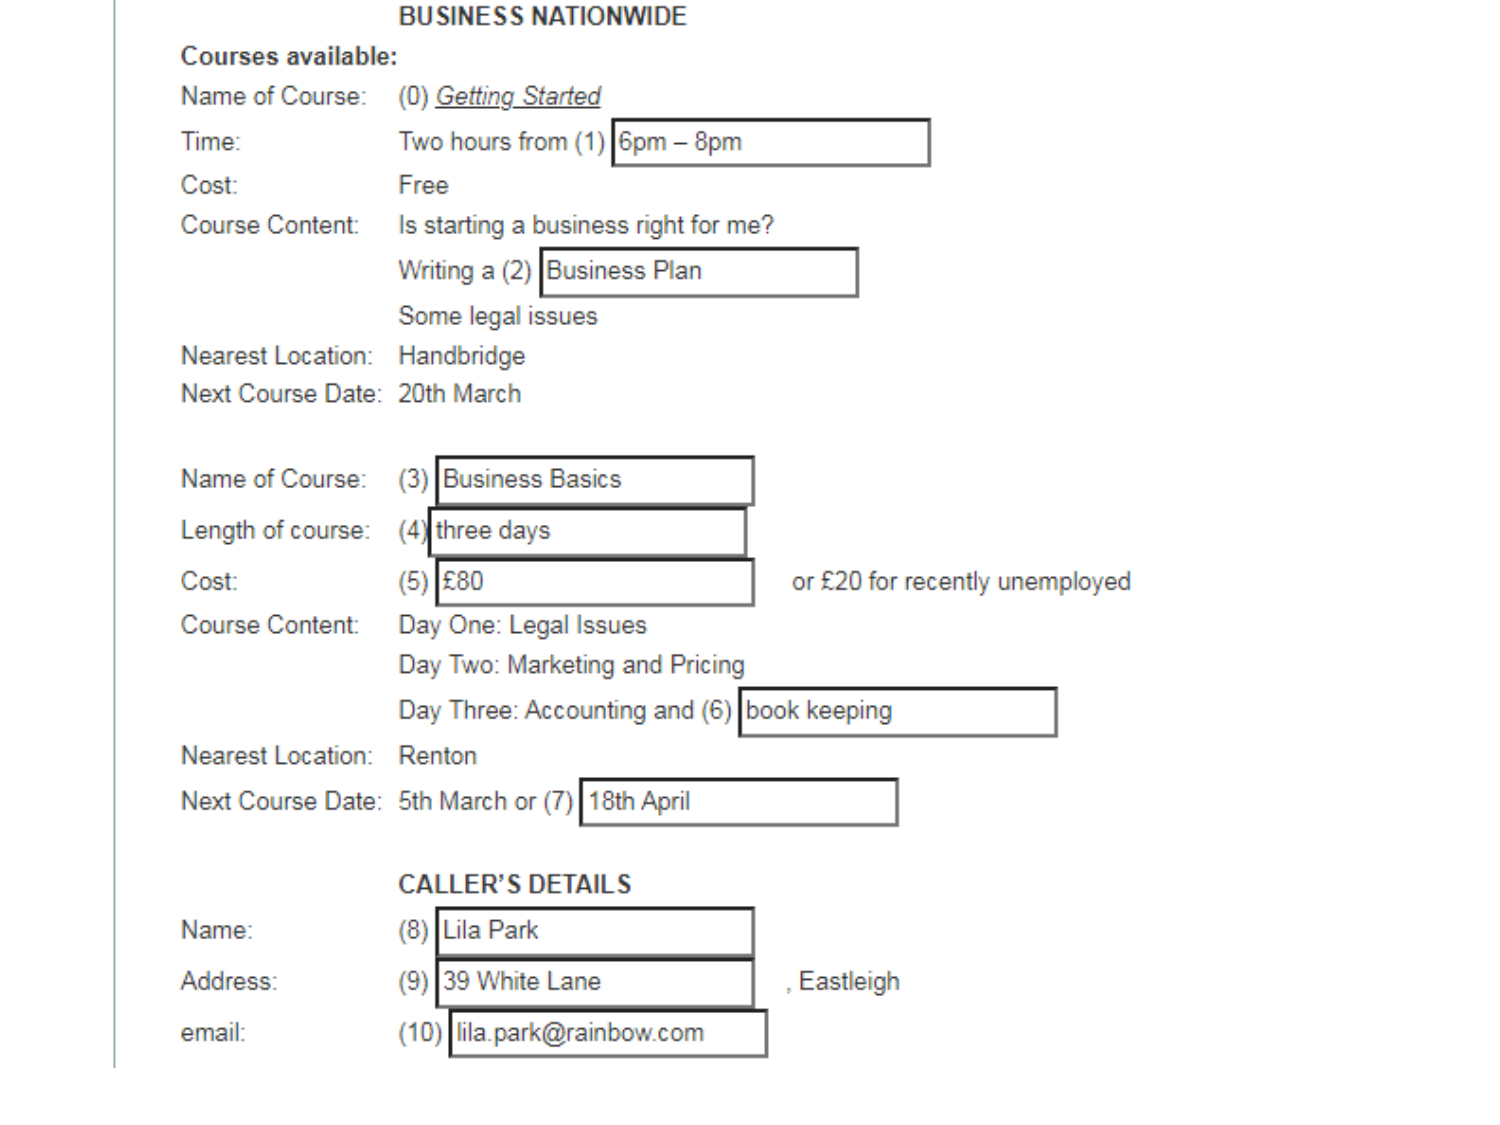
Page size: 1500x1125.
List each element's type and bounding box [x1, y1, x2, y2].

picture [111, 0, 1155, 1068]
